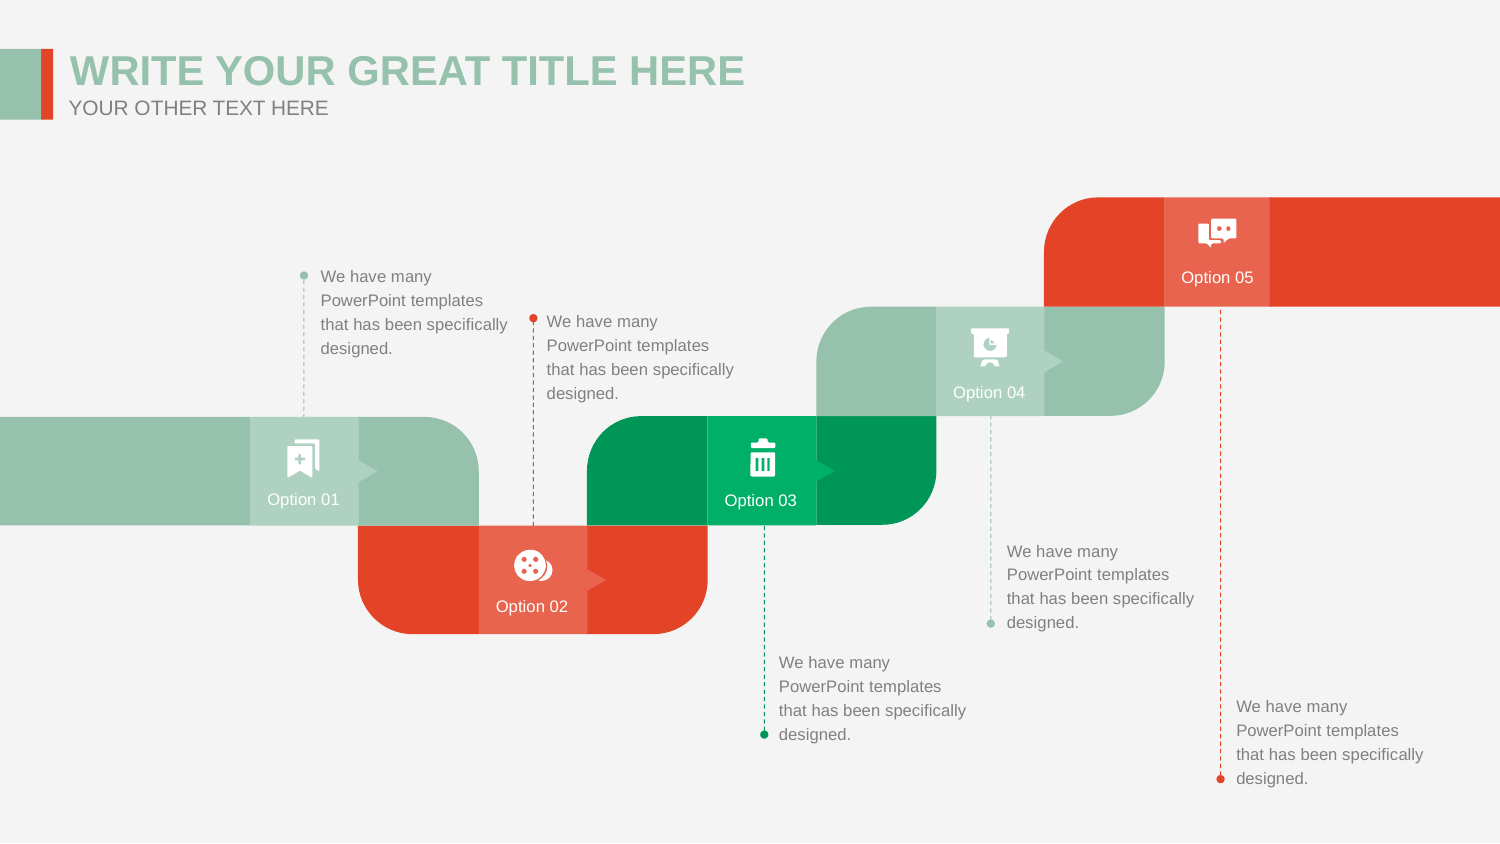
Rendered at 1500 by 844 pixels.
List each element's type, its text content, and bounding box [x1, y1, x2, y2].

text_box We have many PowerPoint templates that has been specifically designed. [546, 306, 736, 403]
text_box [935, 306, 1063, 417]
text_box [586, 416, 707, 526]
text_box [986, 614, 995, 628]
text_box [760, 725, 769, 739]
text_box [1164, 197, 1269, 307]
text_box Option 04 [938, 374, 1041, 409]
text_box We have many PowerPoint templates that has been specifically designed. [1236, 691, 1425, 788]
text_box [0, 48, 54, 120]
text_box [250, 416, 378, 526]
text_box [817, 417, 937, 525]
text_box Option 02 [481, 588, 584, 624]
text_box We have many PowerPoint templates that has been specifically designed. [320, 261, 510, 358]
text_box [1198, 218, 1237, 249]
text_box [1043, 197, 1164, 307]
text_box We have many PowerPoint templates that has been specifically designed. [1006, 536, 1196, 633]
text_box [749, 438, 776, 477]
text_box [359, 416, 479, 526]
text_box We have many PowerPoint templates that has been specifically designed. [778, 648, 968, 744]
text_box WRITE YOUR GREAT TITLE HERE [55, 36, 761, 102]
text_box [478, 525, 606, 635]
text_box [816, 306, 935, 417]
text_box Option 03 [709, 482, 812, 518]
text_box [513, 549, 553, 582]
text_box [970, 328, 1010, 367]
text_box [287, 439, 320, 479]
text_box [707, 416, 835, 526]
text_box YOUR OTHER TEXT HERE [54, 86, 344, 127]
text_box [0, 416, 250, 526]
text_box [529, 314, 538, 326]
text_box Option 05 [1166, 259, 1269, 295]
text_box Option 01 [252, 481, 355, 517]
text_box [588, 526, 708, 635]
text_box [1269, 197, 1500, 307]
text_box [1216, 769, 1225, 784]
text_box [299, 271, 309, 285]
text_box [357, 526, 478, 635]
text_box [1045, 307, 1165, 416]
